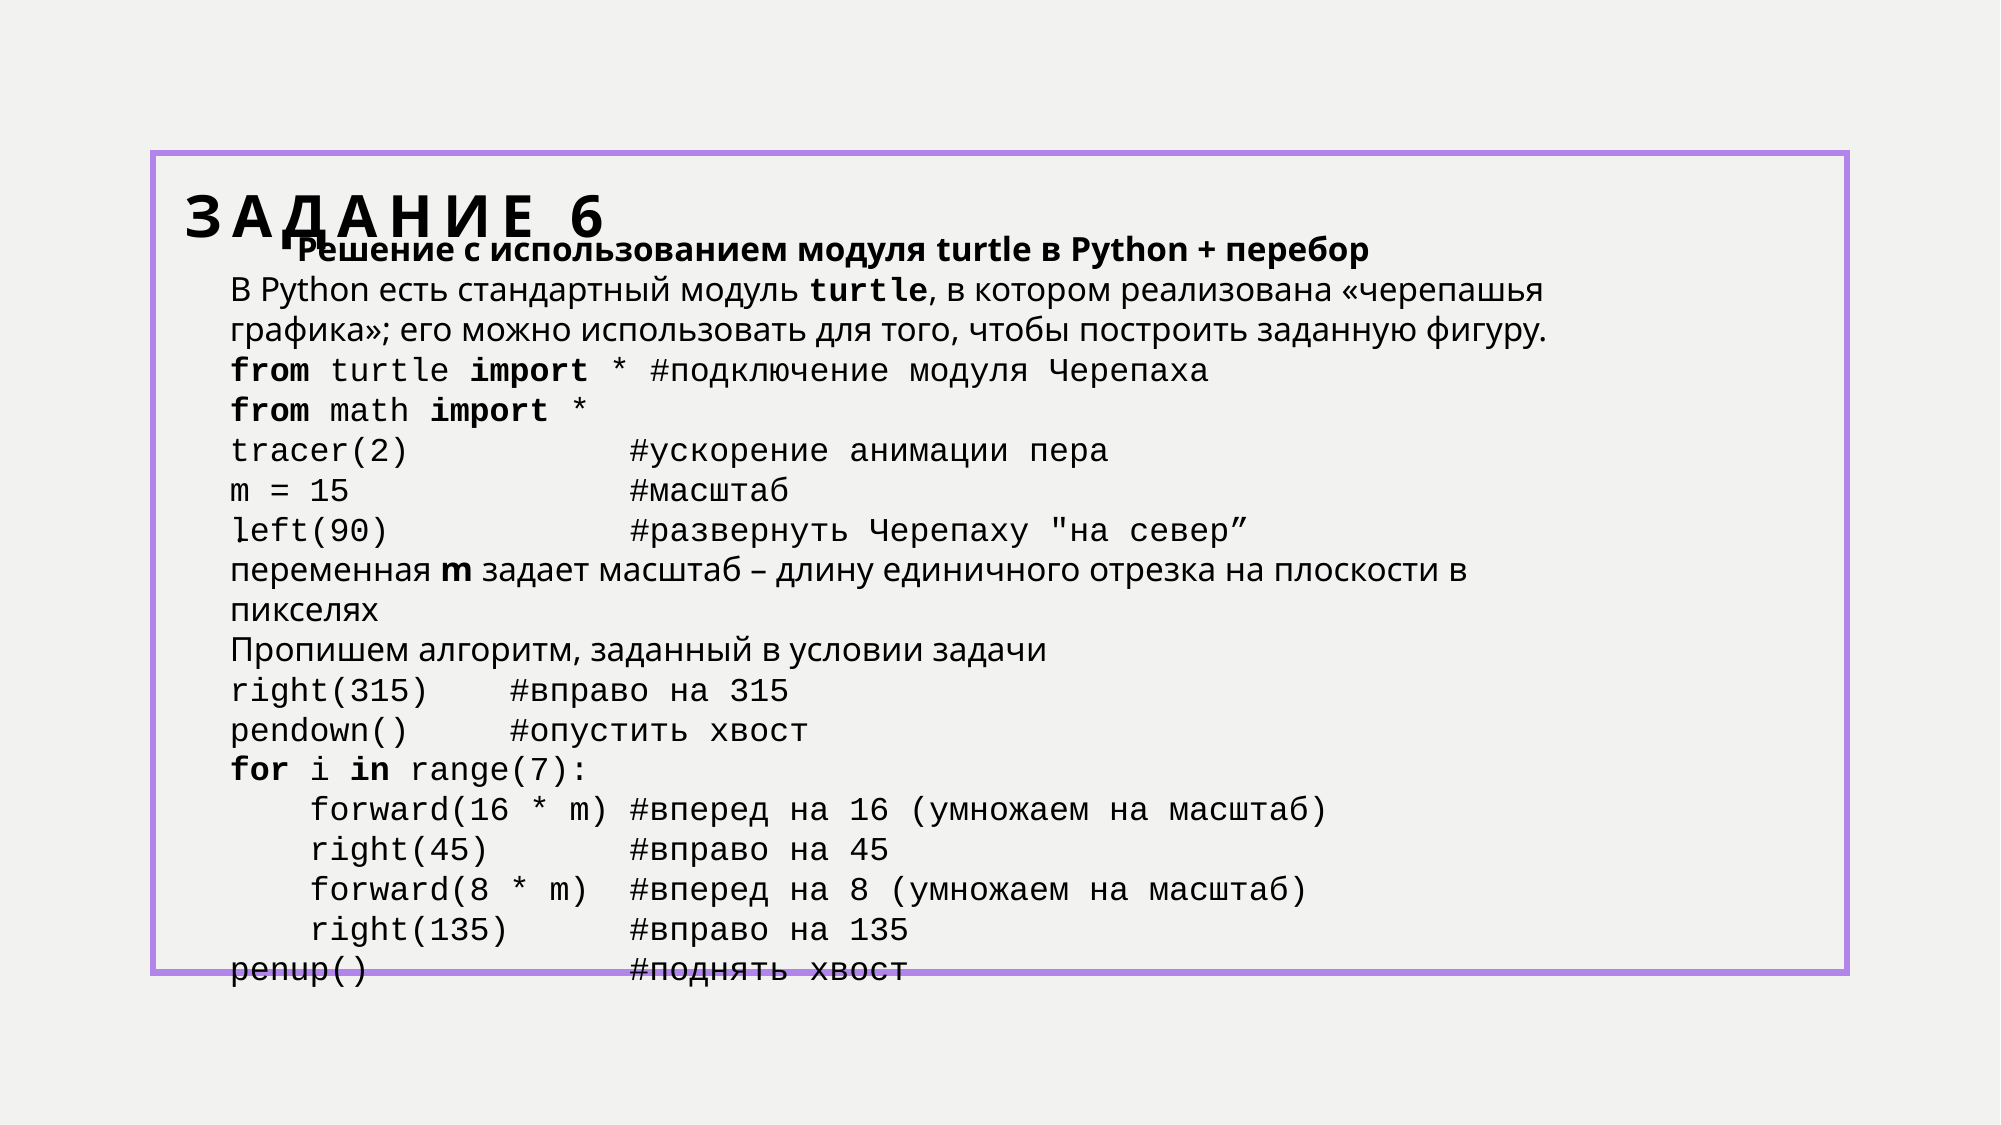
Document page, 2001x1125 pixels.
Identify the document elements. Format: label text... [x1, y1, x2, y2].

title Задание 6 [169, 80, 1642, 221]
text_box Решение c использованием модуля turtle в Python + перебор В Python есть стандартный модуль turtle, в котором реализована «черепашья графика»; его можно использовать для того, чтобы построить заданную фигуру. from turtle import * #подключение модуля Черепаха from math import * tracer(2) #ускорение анимации пера m = 15 #масштаб left(90) #развернуть Черепаху "на север” переменная m задает масштаб – длину единичного отрезка на плоскости в пикселях Пропишем алгоритм, заданный в условии задачи right(315) #вправо на 315 pendown() #опустить хвост for i in range(7): forward(16 * m) #вперед на 16 (умножаем на масштаб) right(45) #вправо на 45 forward(8 * m) #вперед на 8 (умножаем на масштаб) right(135) #вправо на 135 penup() #поднять хвост [125, 221, 1642, 987]
